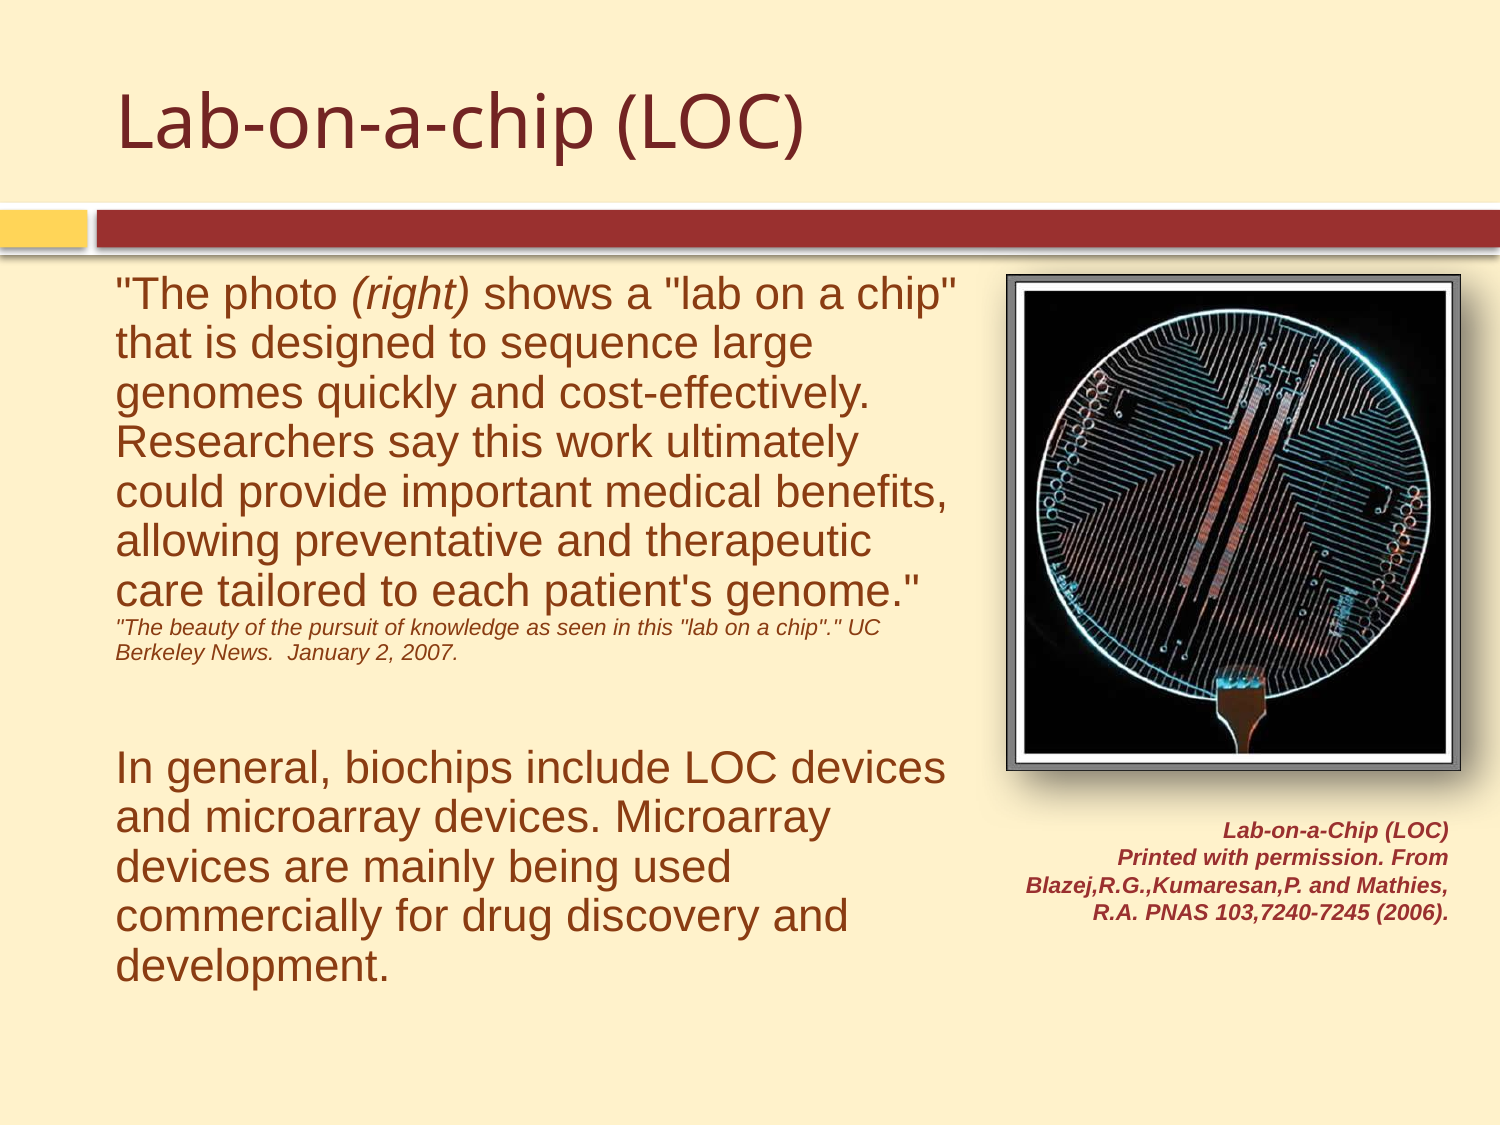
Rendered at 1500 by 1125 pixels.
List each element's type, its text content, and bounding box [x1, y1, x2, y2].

picture [1005, 274, 1462, 771]
list "The photo (right) shows a "lab on a chip" that is designed to sequence large genomes quickly and cost-effectively. Researchers say this work ultimately could provide important medical benefits, allowing preventative and therapeutic care tailored to each patient's genome." "The beauty of the pursuit of knowledge as seen in this "lab on a chip"." UC Berkeley News. January 2, 2007. In general, biochips include LOC devices and microarray devices. Microarray devices are mainly being used commercially for drug discovery and development. [100, 262, 975, 1000]
title Lab-on-a-chip (LOC) [100, 37, 1438, 200]
text_box Lab-on-a-Chip (LOC) Printed with permission. From Blazej,R.G.,Kumaresan,P. and Mathies, R.A. PNAS 103,7240-7245 (2006). [993, 807, 1464, 933]
